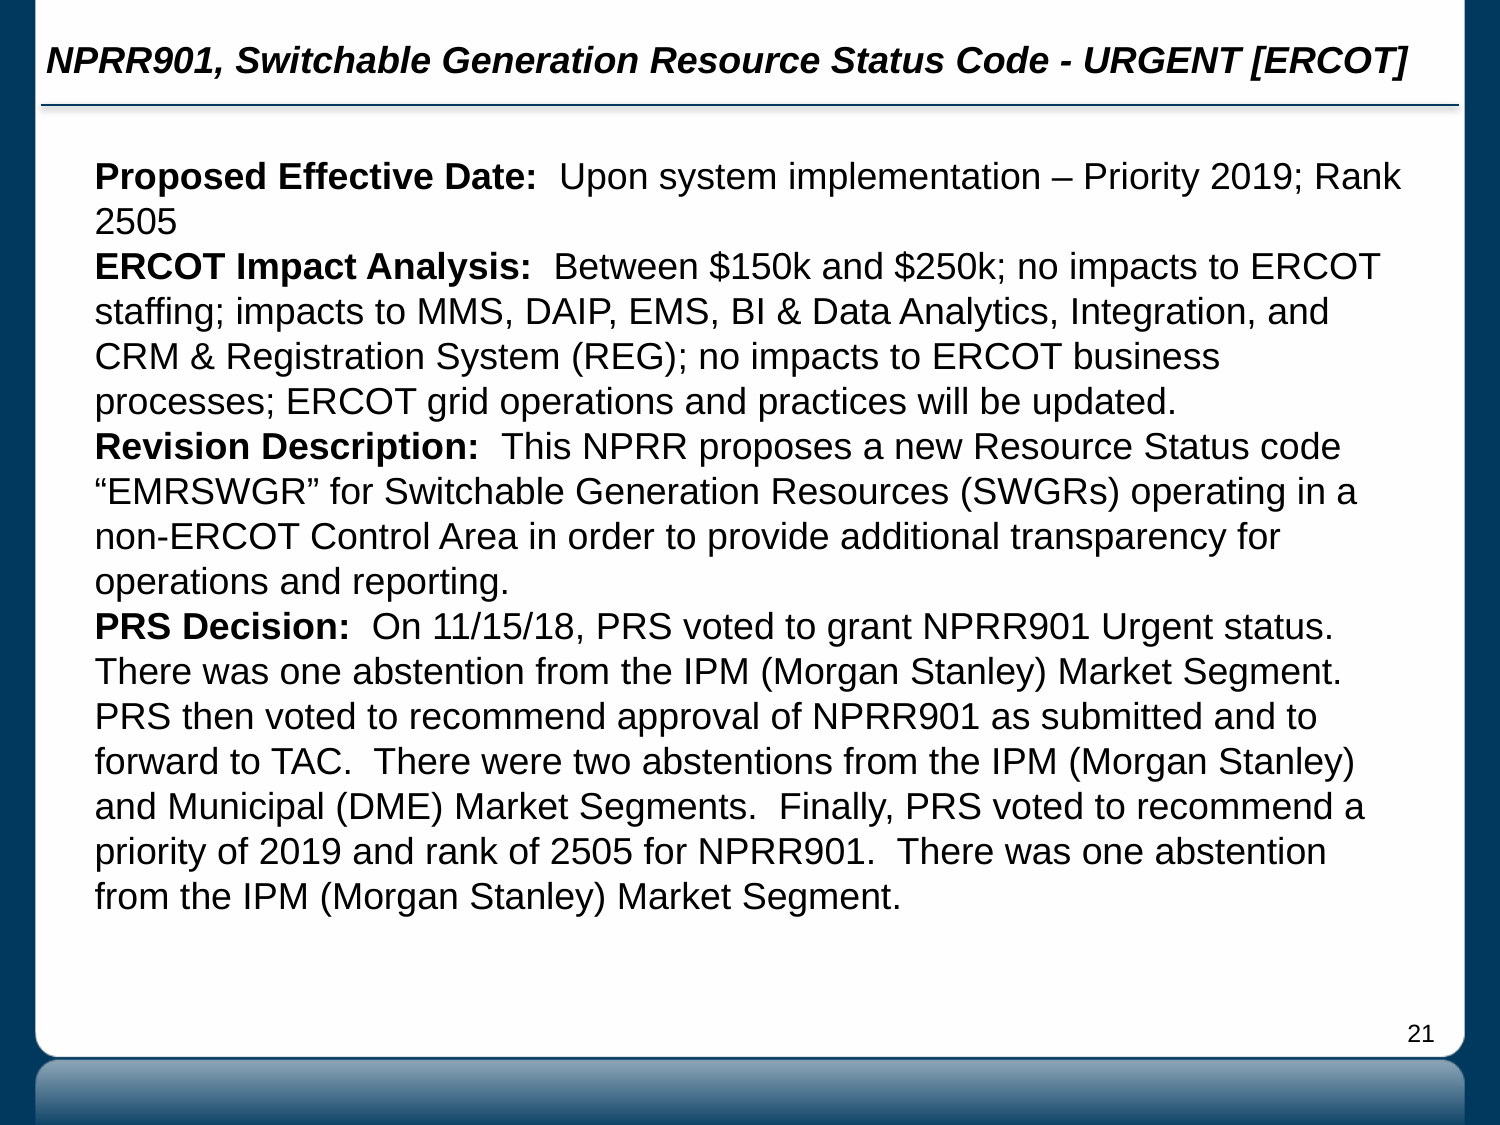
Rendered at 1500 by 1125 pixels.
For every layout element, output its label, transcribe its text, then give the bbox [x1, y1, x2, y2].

title NPRR901, Switchable Generation Resource Status Code - URGENT [ERCOT] [31, 20, 1464, 97]
picture [35, 0, 1465, 1125]
text_box Proposed Effective Date: Upon system implementation – Priority 2019; Rank 2505 ERCOT Impact Analysis: Between $150k and $250k; no impacts to ERCOT staffing; impacts to MMS, DAIP, EMS, BI & Data Analytics, Integration, and CRM & Registration System (REG); no impacts to ERCOT business processes; ERCOT grid operations and practices will be updated. Revision Description: This NPRR proposes a new Resource Status code “EMRSWGR” for Switchable Generation Resources (SWGRs) operating in a non-ERCOT Control Area in order to provide additional transparency for operations and reporting. PRS Decision: On 11/15/18, PRS voted to grant NPRR901 Urgent status. There was one abstention from the IPM (Morgan Stanley) Market Segment. PRS then voted to recommend approval of NPRR901 as submitted and to forward to TAC. There were two abstentions from the IPM (Morgan Stanley) and Municipal (DME) Market Segments. Finally, PRS voted to recommend a priority of 2019 and rank of 2505 for NPRR901. There was one abstention from the IPM (Morgan Stanley) Market Segment. [79, 144, 1419, 924]
